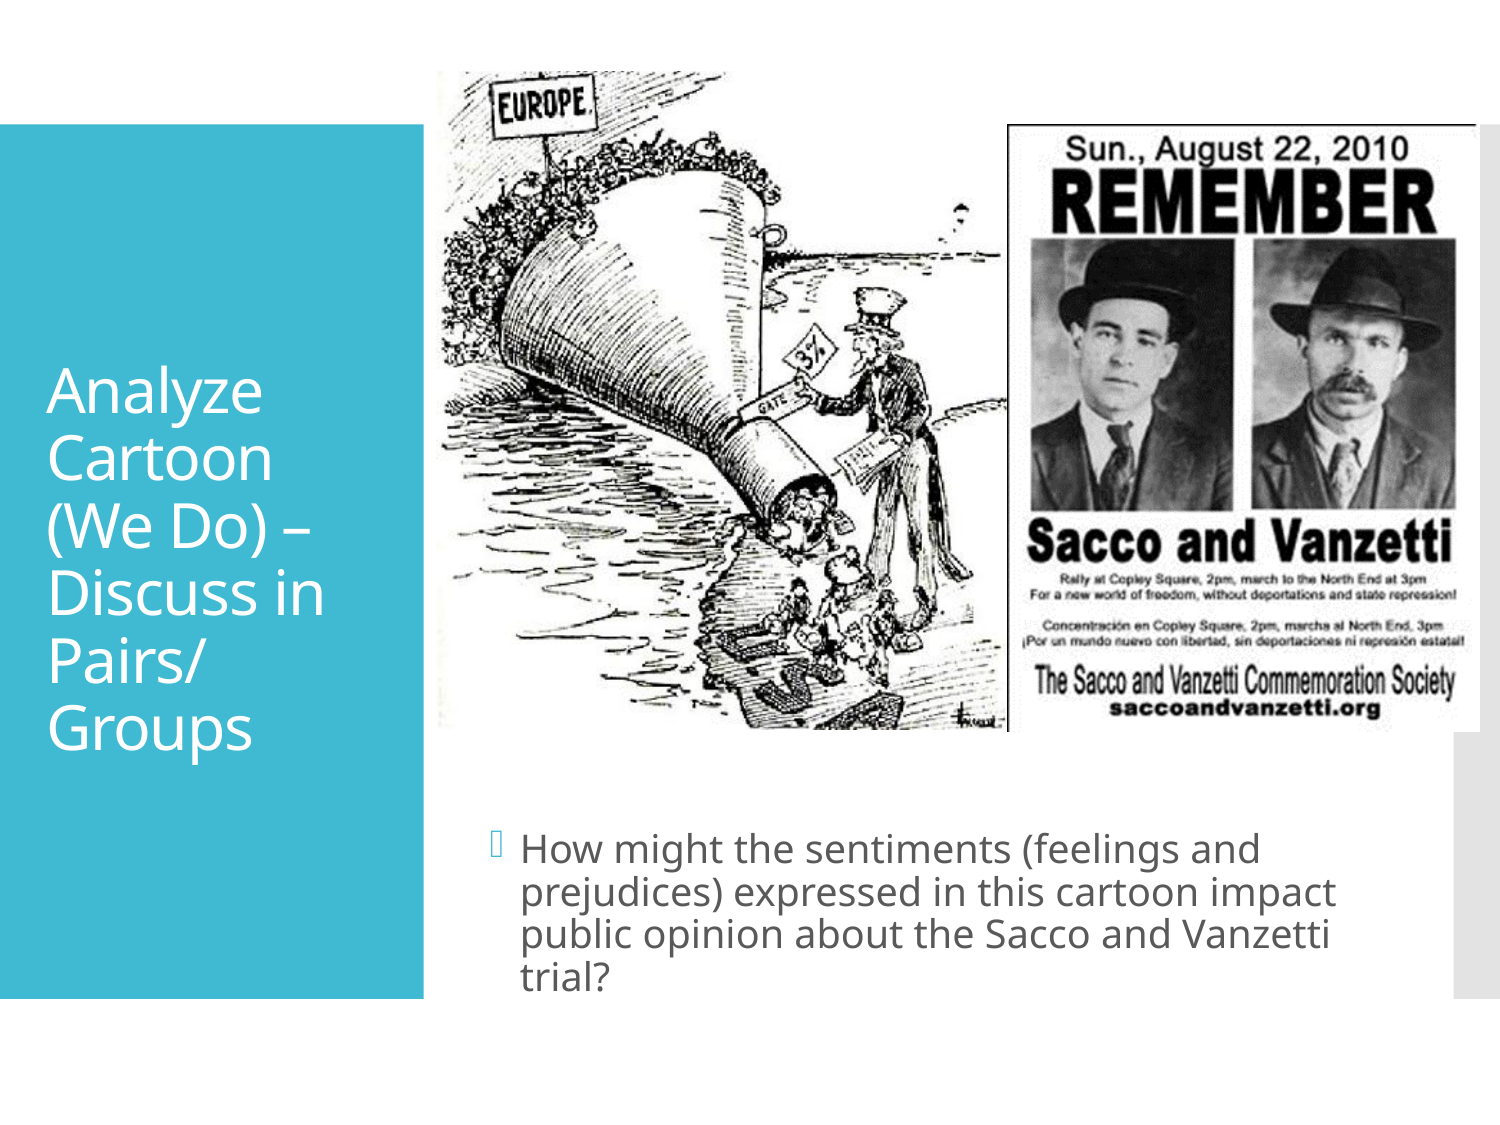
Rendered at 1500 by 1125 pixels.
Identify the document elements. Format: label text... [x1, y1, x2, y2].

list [436, 71, 1008, 730]
picture [1007, 124, 1480, 732]
list How might the sentiments (feelings and prejudices) expressed in this cartoon impact public opinion about the Sacco and Vanzetti trial? [474, 762, 1375, 1067]
title Analyze Cartoon (We Do) – Discuss in Pairs/ Groups [31, 184, 394, 940]
